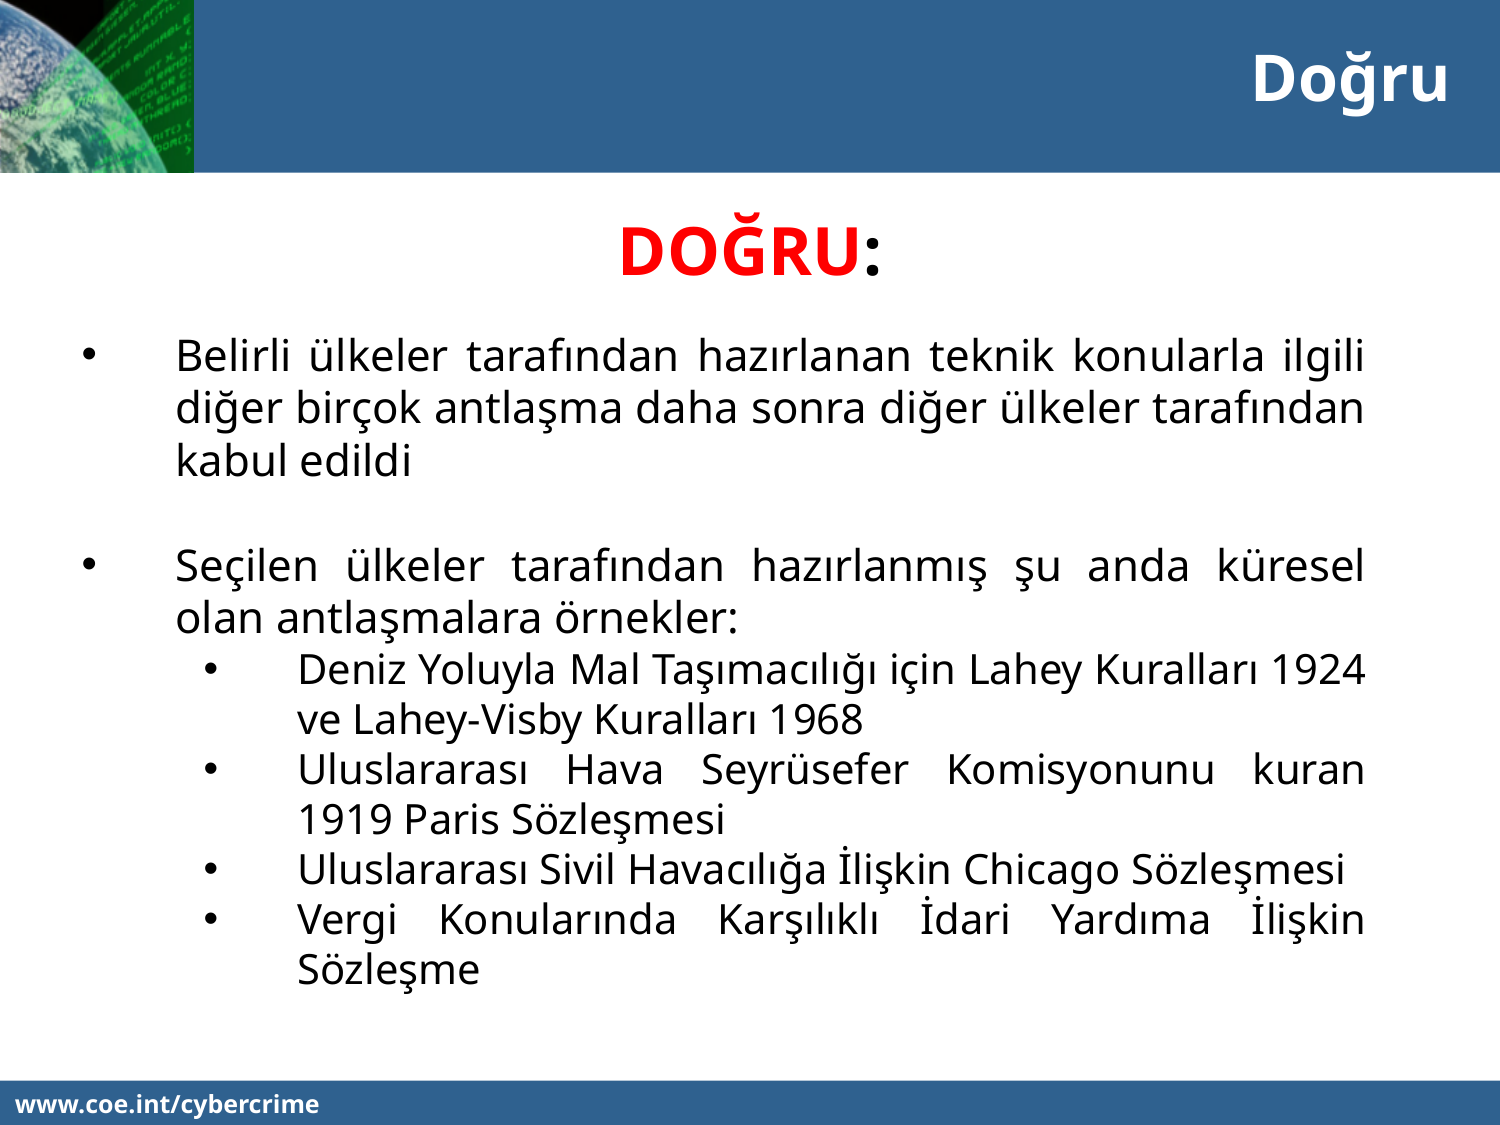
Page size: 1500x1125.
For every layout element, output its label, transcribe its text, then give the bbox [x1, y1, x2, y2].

text_box www.coe.int/cybercrime [0, 1079, 1500, 1125]
text_box Belirli ülkeler tarafından hazırlanan teknik konularla ilgili diğer birçok antlaşma daha sonra diğer ülkeler tarafından kabul edildi Seçilen ülkeler tarafından hazırlanmış şu anda küresel olan antlaşmalara örnekler: Deniz Yoluyla Mal Taşımacılığı için Lahey Kuralları 1924 ve Lahey-Visby Kuralları 1968 Uluslararası Hava Seyrüsefer Komisyonunu kuran 1919 Paris Sözleşmesi Uluslararası Sivil Havacılığa İlişkin Chicago Sözleşmesi Vergi Konularında Karşılıklı İdari Yardıma İlişkin Sözleşme [66, 320, 1382, 1001]
picture [0, 0, 194, 173]
text_box DOĞRU: [419, 201, 1081, 296]
text_box [868, 339, 1382, 416]
text_box [197, 0, 1500, 175]
text_box Doğru [206, 29, 1483, 122]
